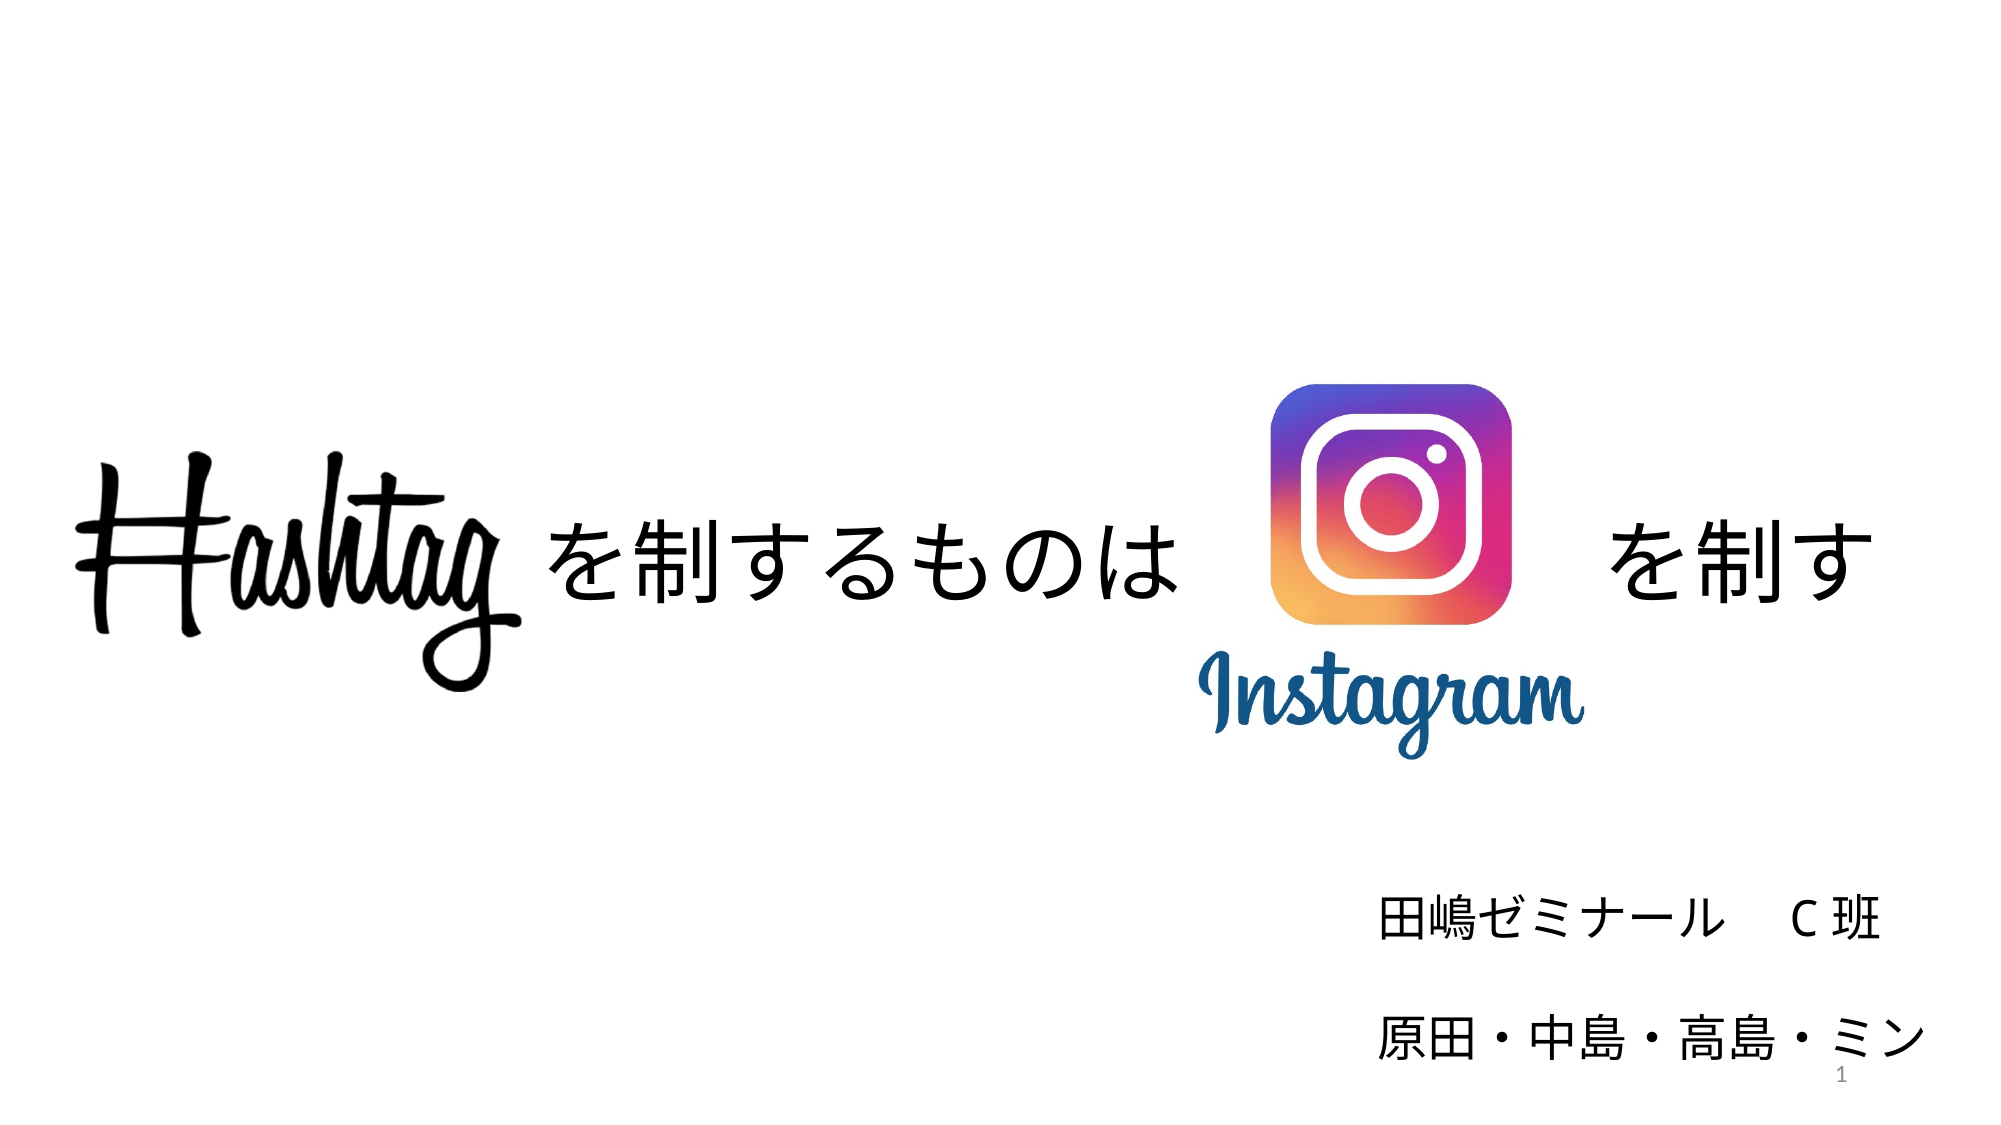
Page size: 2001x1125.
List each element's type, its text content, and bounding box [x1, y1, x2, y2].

picture [62, 444, 526, 694]
text_box を制するものは [526, 497, 1196, 623]
picture [1196, 378, 1589, 760]
text_box 田嶋ゼミナール C班 原田・中島・高島・ミン [1362, 878, 1946, 1074]
slide_number 1 [1412, 1042, 1863, 1103]
text_box を制す [1589, 496, 2000, 622]
